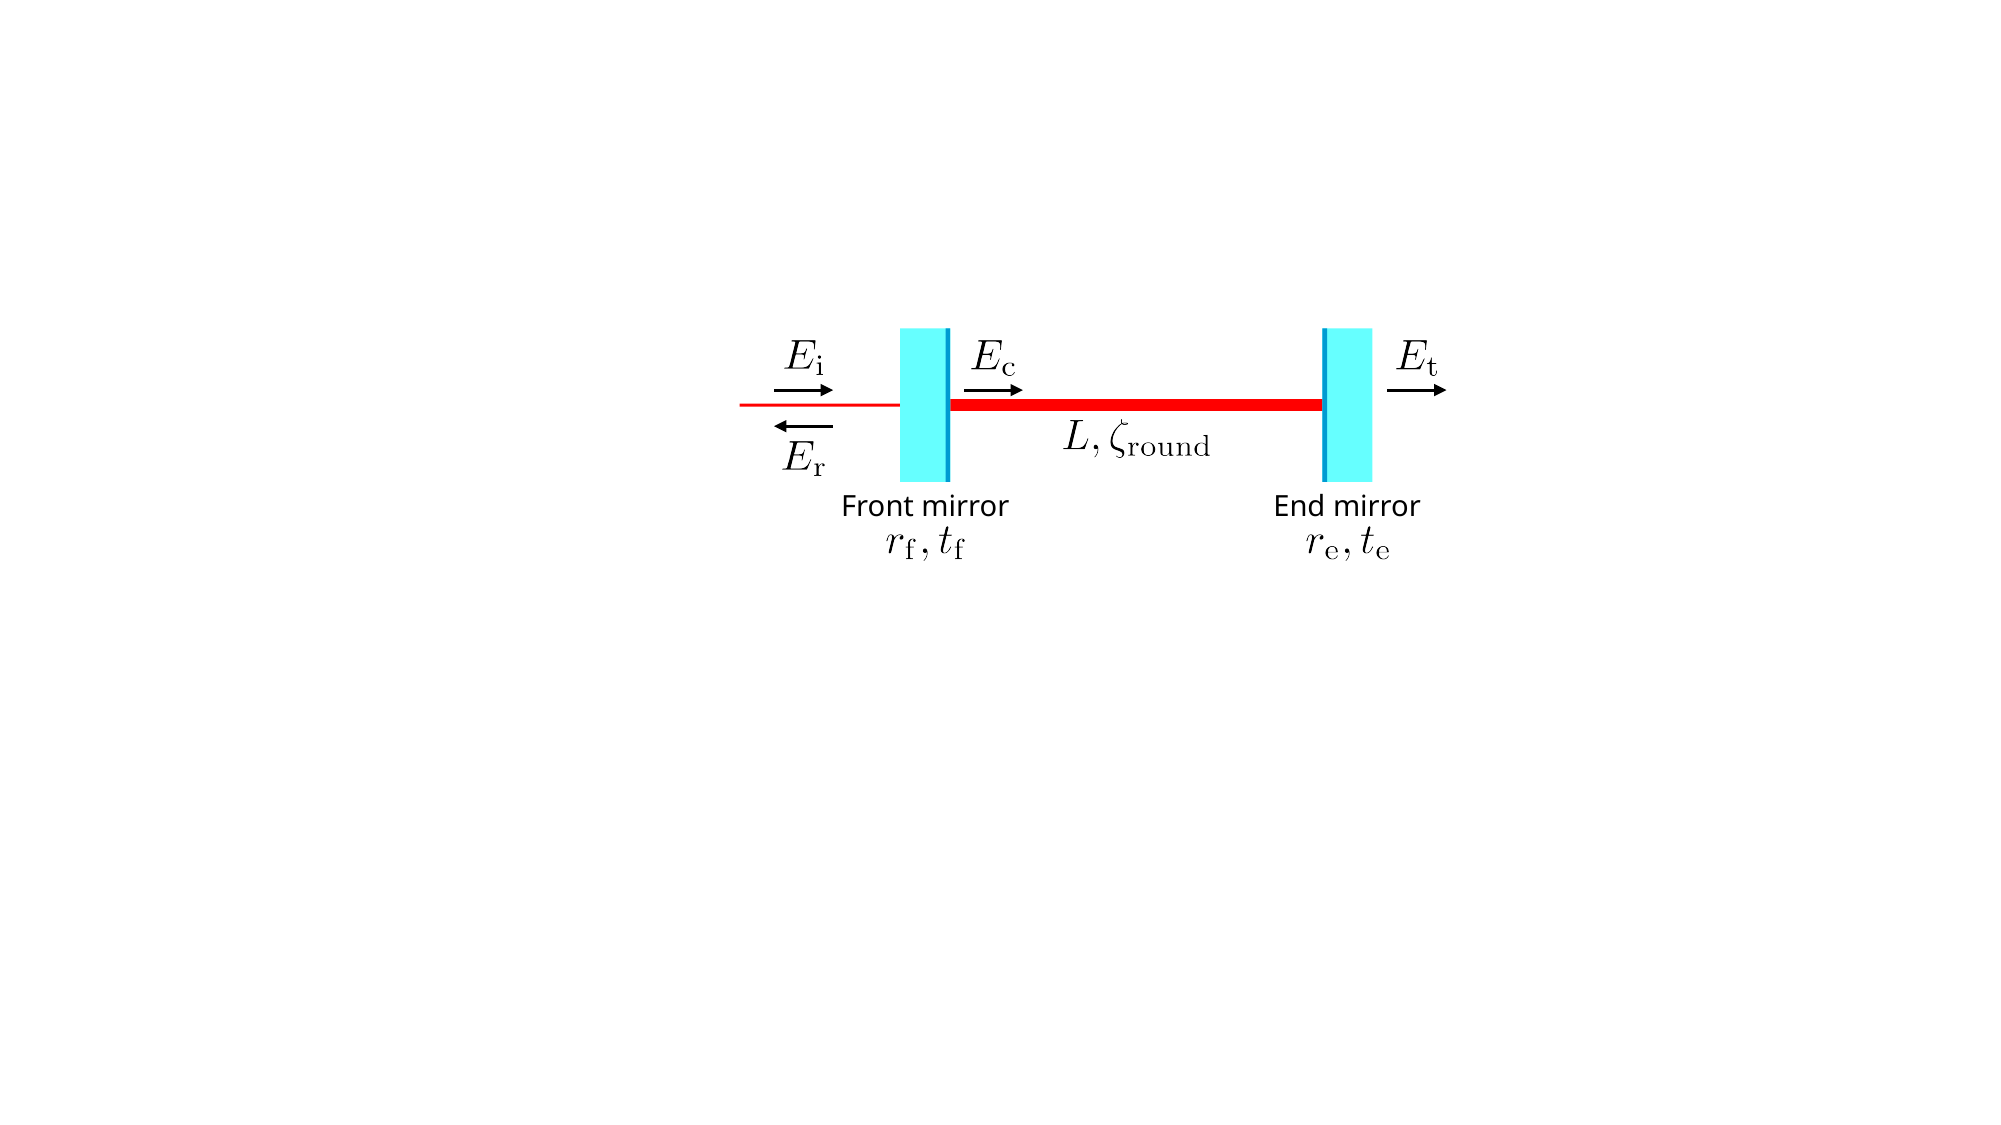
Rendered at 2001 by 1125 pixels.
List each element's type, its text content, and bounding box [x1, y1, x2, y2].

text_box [900, 328, 951, 482]
picture [784, 340, 823, 375]
text_box End mirror [1238, 486, 1457, 530]
picture [886, 526, 965, 561]
picture [971, 340, 1015, 376]
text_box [1322, 328, 1373, 482]
picture [1306, 526, 1389, 561]
text_box Front mirror [816, 486, 1035, 530]
picture [1063, 419, 1210, 458]
picture [782, 441, 825, 476]
picture [1396, 340, 1438, 376]
